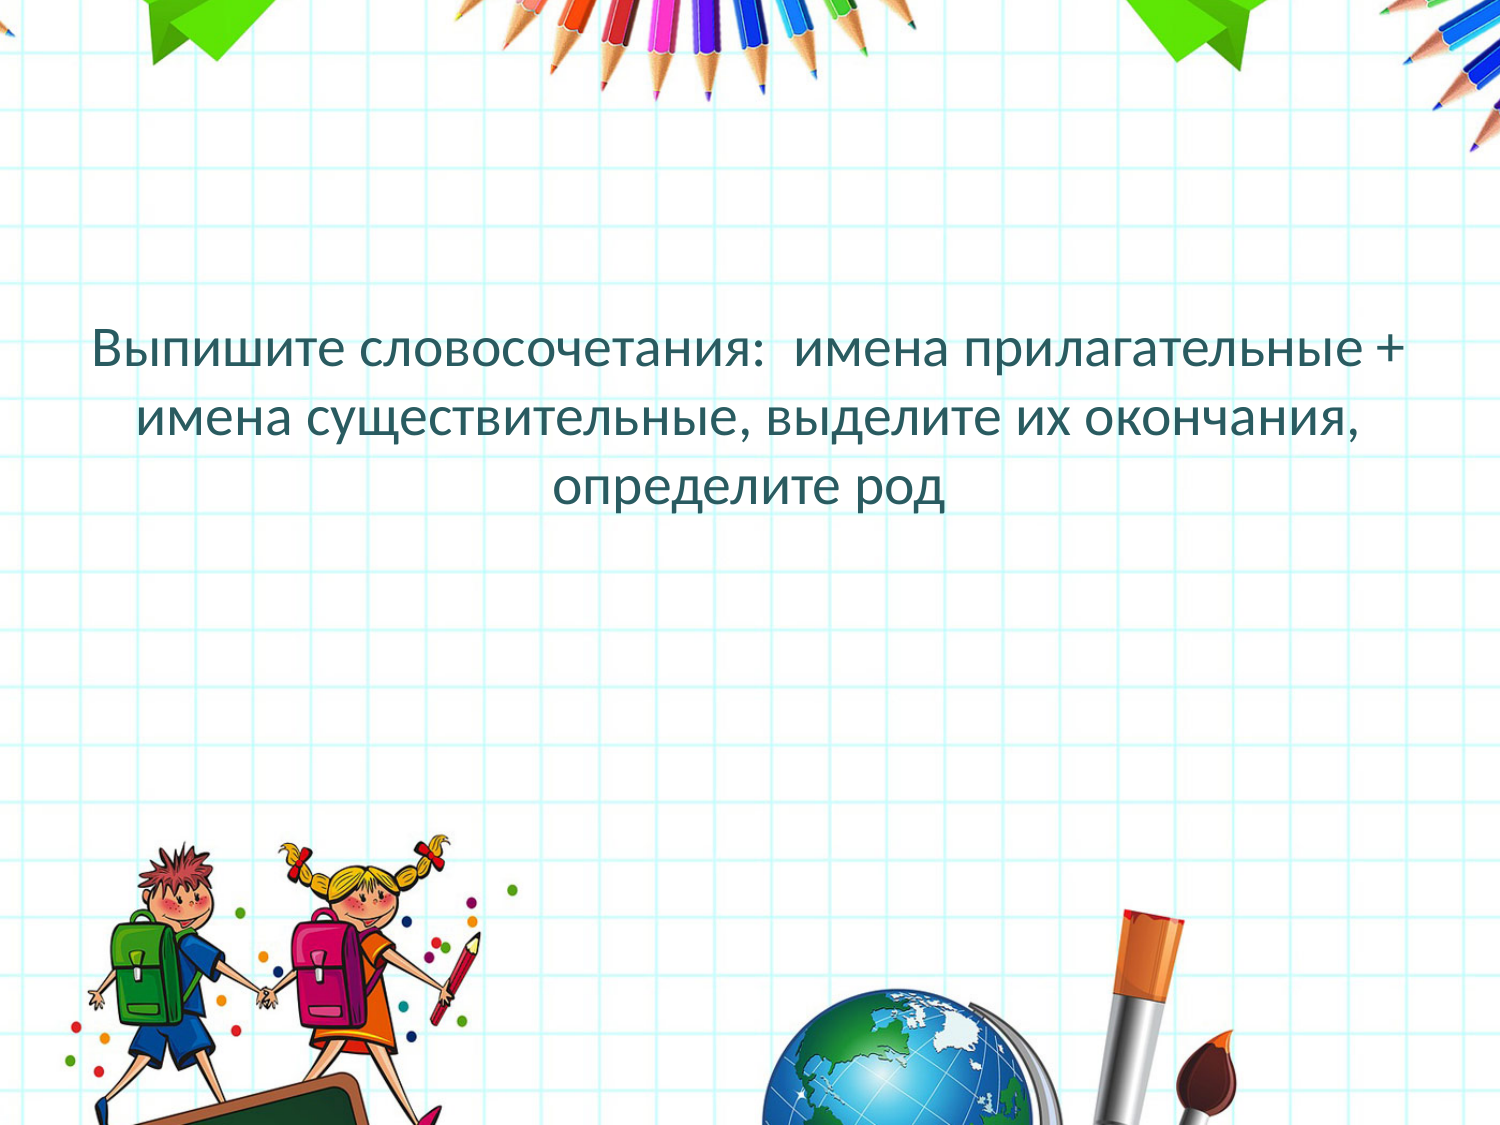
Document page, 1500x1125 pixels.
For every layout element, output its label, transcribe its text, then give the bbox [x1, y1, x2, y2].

picture [0, 0, 1500, 1125]
title Выпишите словосочетания: имена прилагательные + имена существительные, выделите их окончания, определите род [76, 300, 1423, 524]
